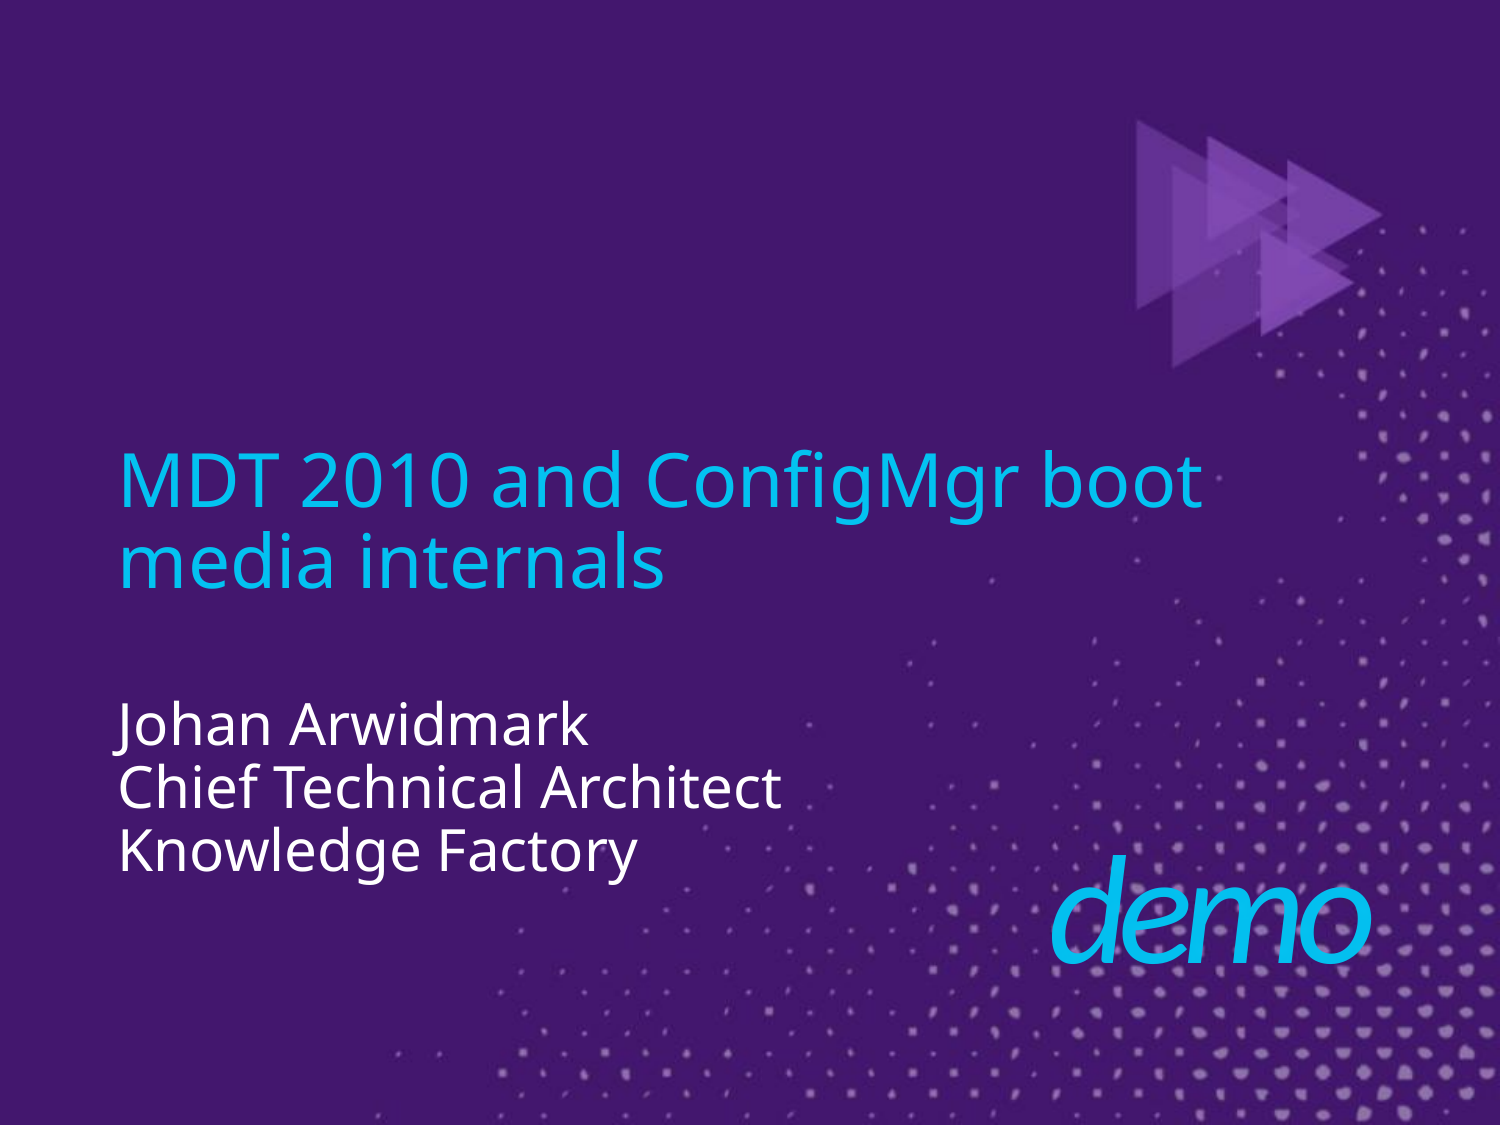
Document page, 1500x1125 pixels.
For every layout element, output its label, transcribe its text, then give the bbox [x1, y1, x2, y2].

subtitle Johan Arwidmark Chief Technical Architect Knowledge Factory [102, 687, 1251, 764]
list demo [131, 800, 1392, 1027]
title MDT 2010 and ConfigMgr boot media internals [102, 398, 1251, 649]
picture [0, 0, 1500, 1125]
